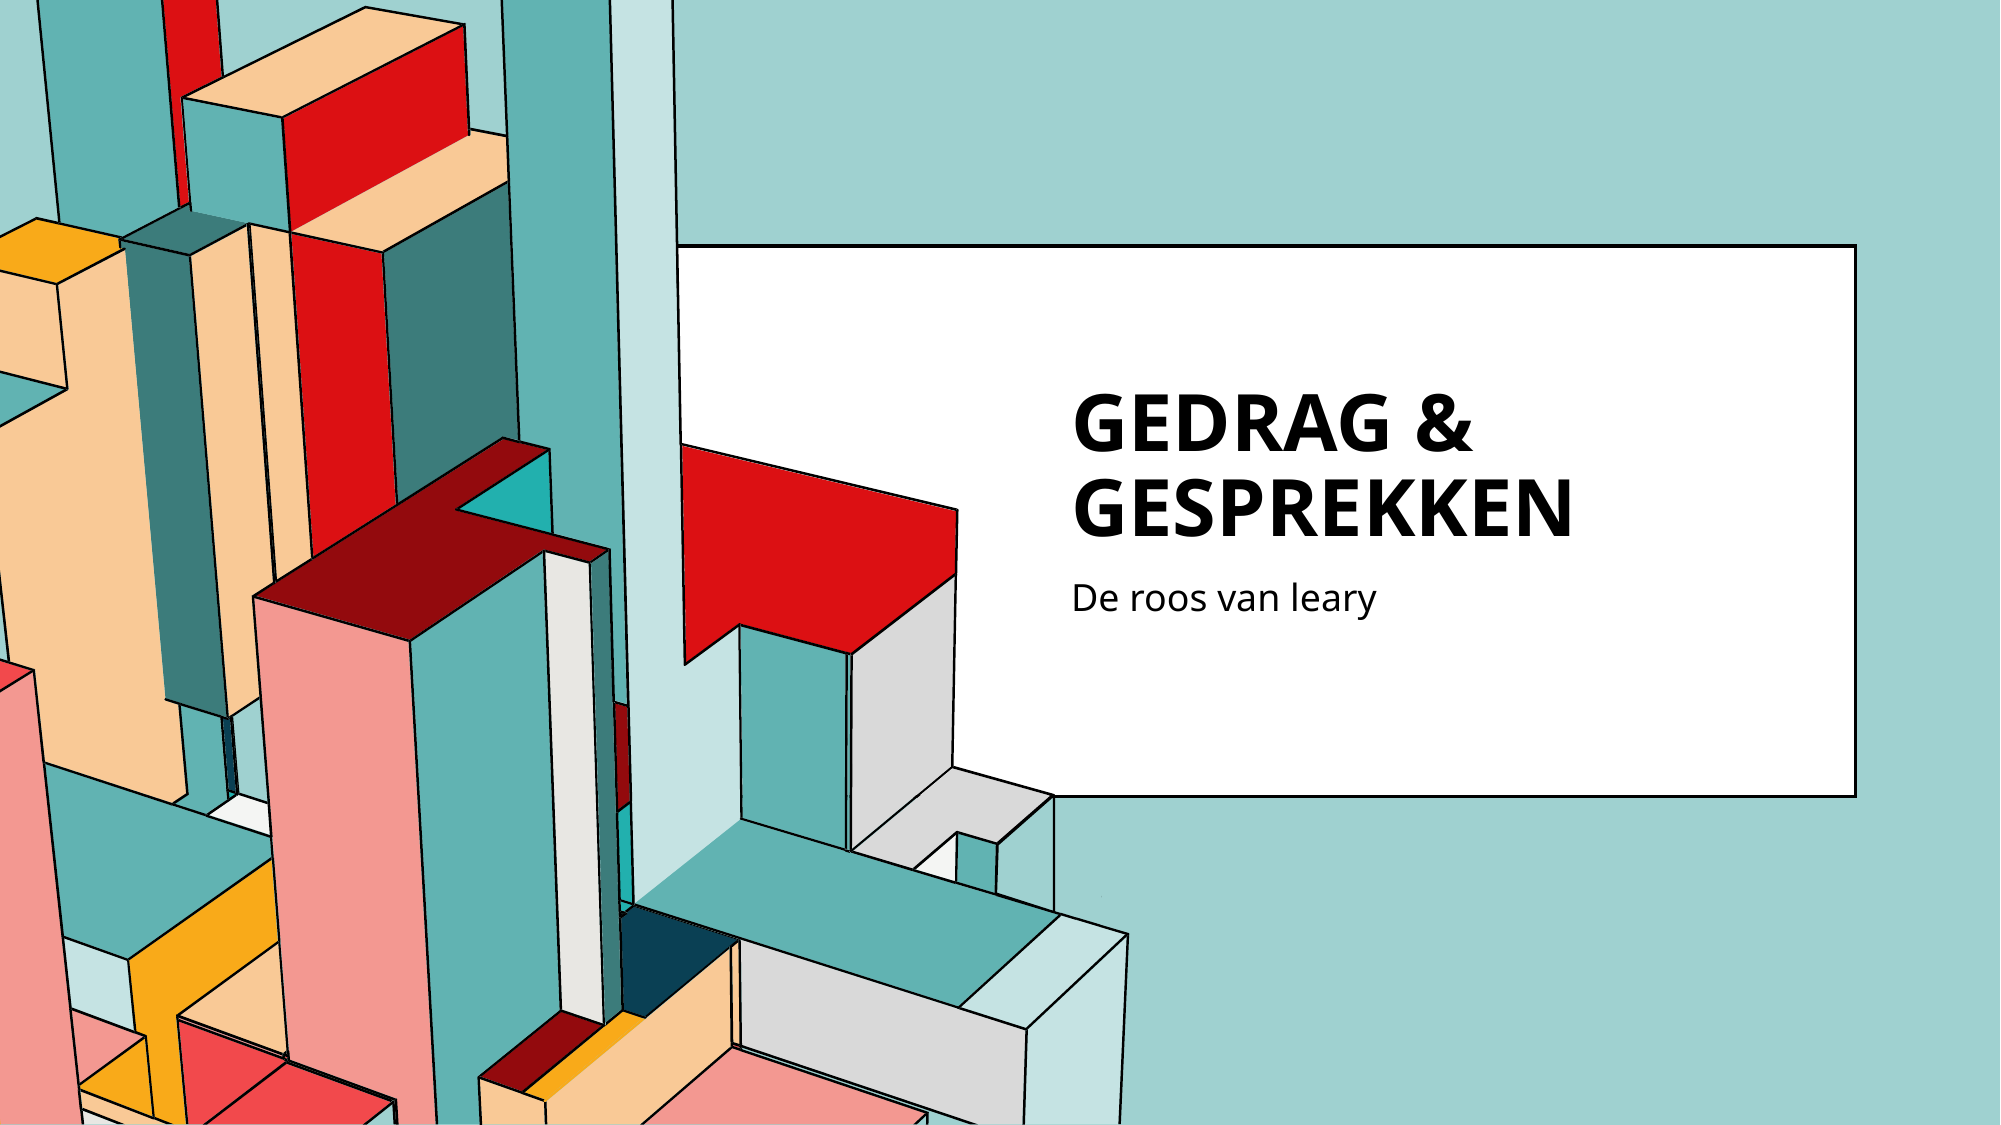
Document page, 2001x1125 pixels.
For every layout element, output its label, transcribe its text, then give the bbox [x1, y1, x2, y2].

title Gedrag & gesprekken [1056, 307, 1775, 562]
subtitle De roos van leary [1056, 571, 1775, 673]
